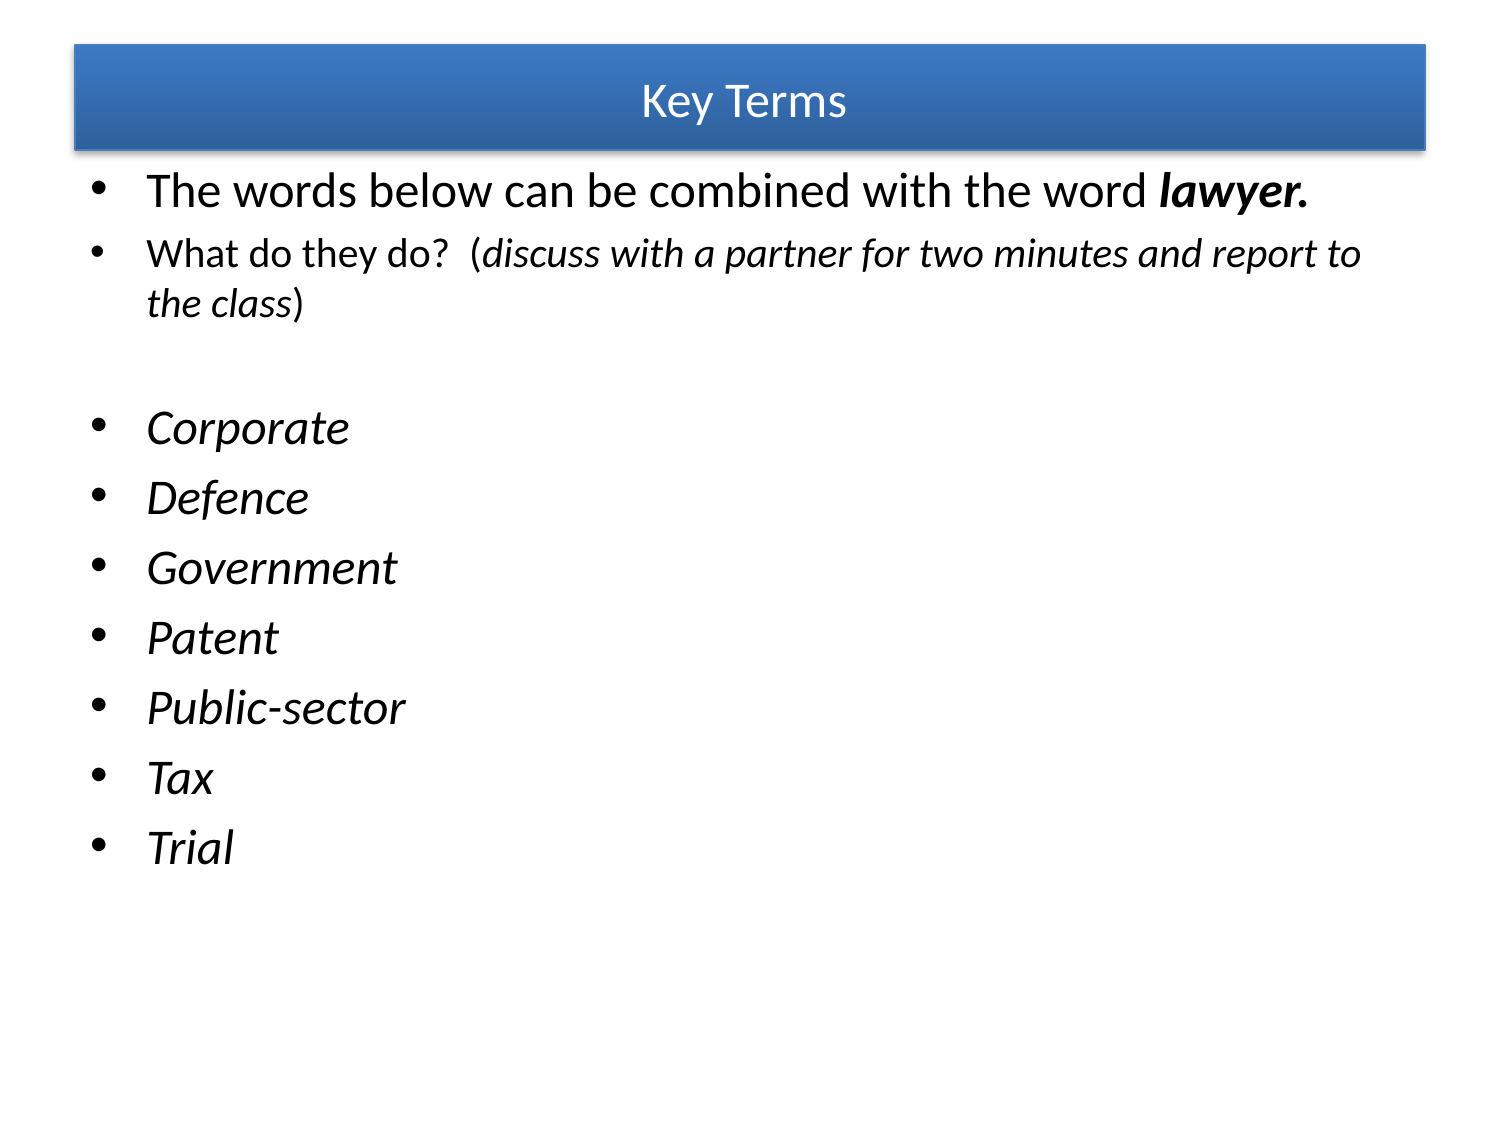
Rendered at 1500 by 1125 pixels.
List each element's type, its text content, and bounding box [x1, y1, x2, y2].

list The words below can be combined with the word lawyer. What do they do? (discuss with a partner for two minutes and report to the class) Corporate Defence Government Patent Public-sector Tax Trial [75, 149, 1425, 1005]
title Key Terms [74, 44, 1426, 151]
